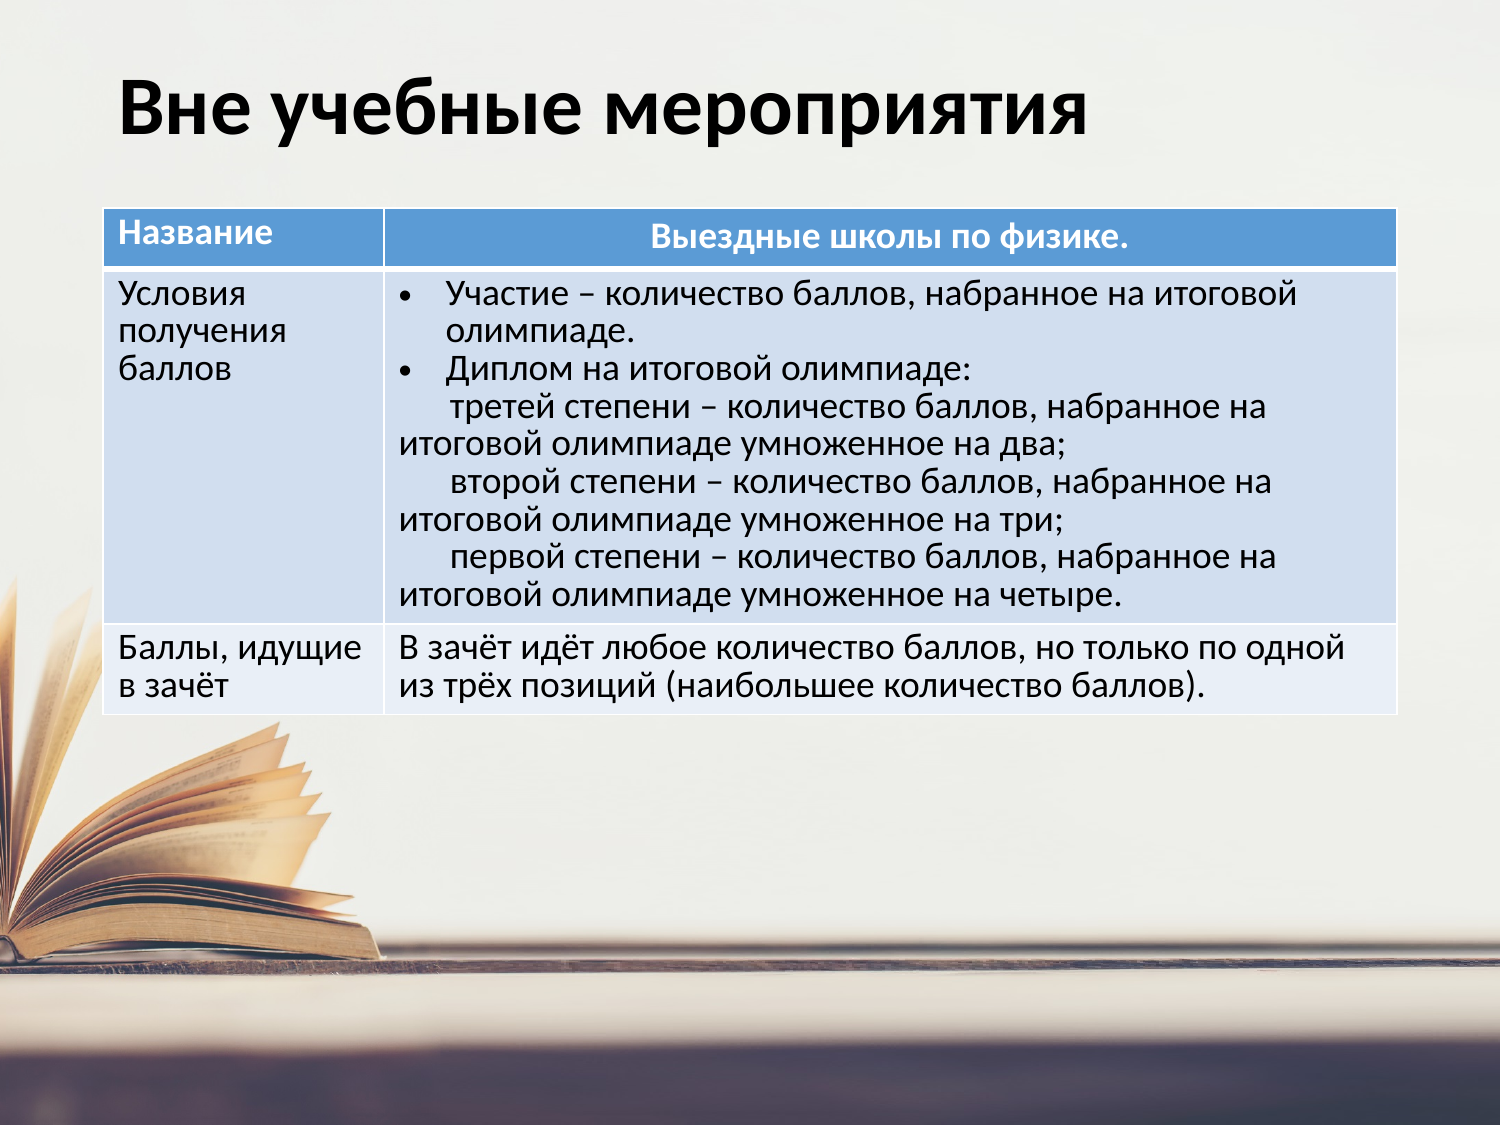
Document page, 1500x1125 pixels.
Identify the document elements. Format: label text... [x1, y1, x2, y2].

title Вне учебные мероприятия [103, 21, 1397, 194]
table_cell Баллы, идущие в зачёт [104, 625, 383, 714]
table_header Выездные школы по физике. [385, 209, 1396, 266]
table_cell Участие – количество баллов, набранное на итоговой олимпиаде. Диплом на итоговой олимпиаде: третей степени – количество баллов, набранное на итоговой олимпиаде умноженное на два; второй степени – количество баллов, набранное на итоговой олимпиаде умноженное на три; первой степени – количество баллов, набранное на итоговой олимпиаде умноженное на четыре. [385, 272, 1396, 623]
table_cell В зачёт идёт любое количество баллов, но только по одной из трёх позиций (наибольшее количество баллов). [385, 625, 1396, 714]
table_cell Условия получения баллов [104, 272, 383, 623]
picture [0, 0, 1500, 1125]
table_header Название [104, 209, 383, 266]
